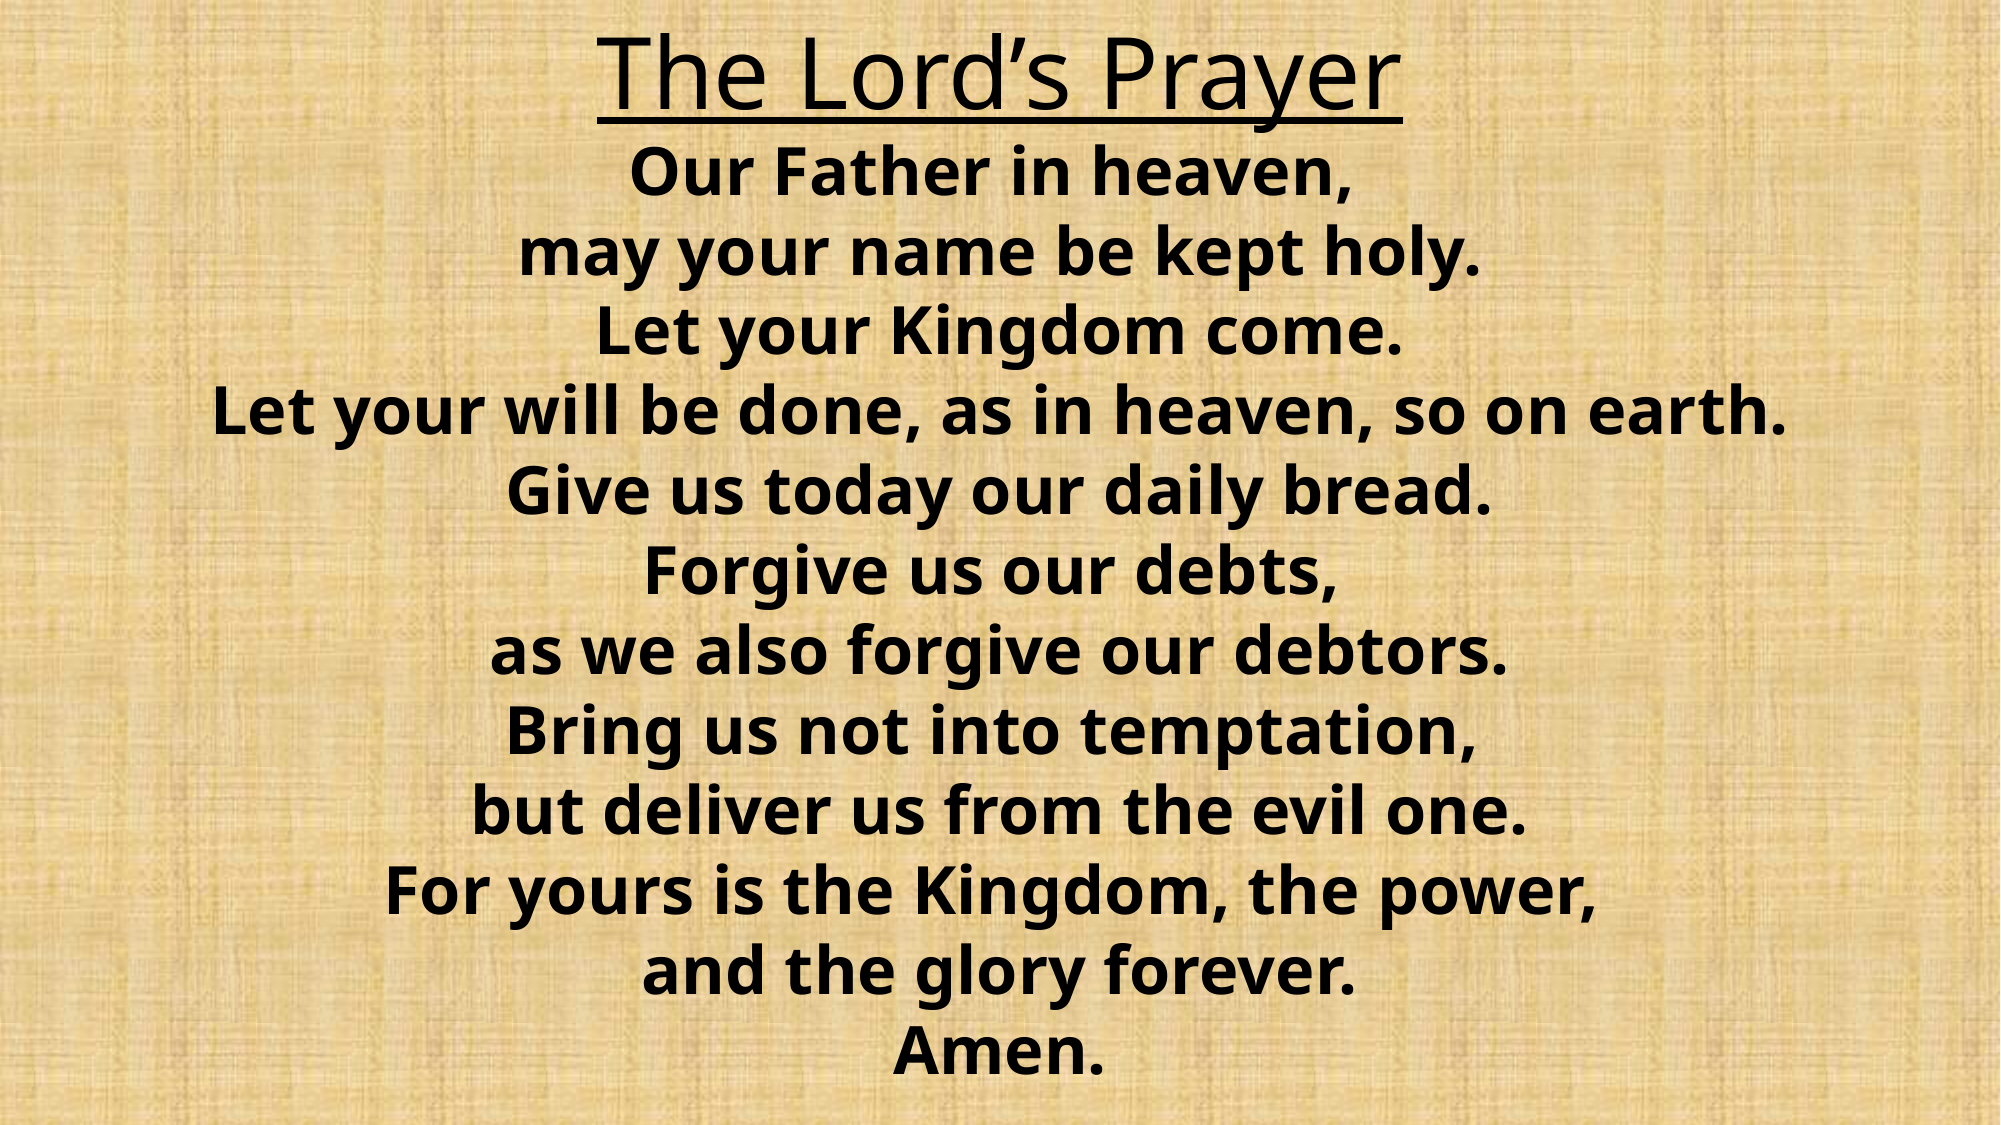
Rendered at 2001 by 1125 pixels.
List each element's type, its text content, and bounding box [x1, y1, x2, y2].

picture [0, 0, 2001, 1125]
text_box Our Father in heaven, may your name be kept holy. Let your Kingdom come. Let your will be done, as in heaven, so on earth. Give us today our daily bread. Forgive us our debts, as we also forgive our debtors. Bring us not into temptation, but deliver us from the evil one. For yours is the Kingdom, the power, and the glory forever. Amen. [0, 120, 2000, 1096]
title The Lord’s Prayer [0, 0, 2000, 120]
